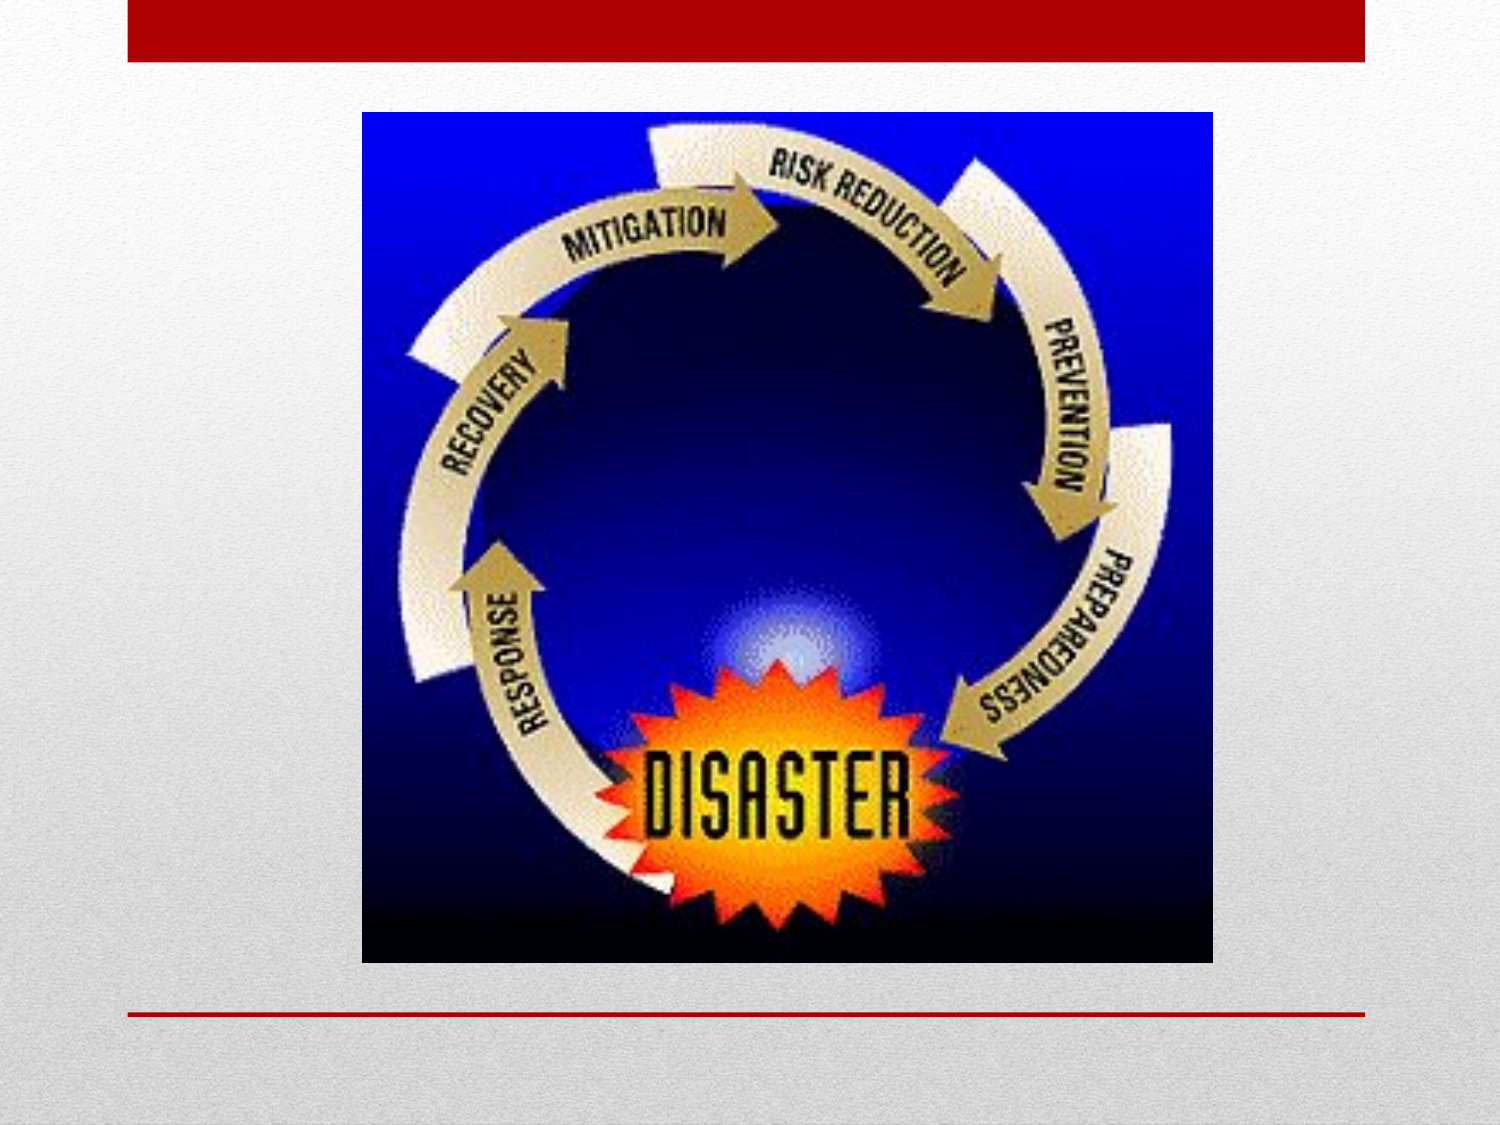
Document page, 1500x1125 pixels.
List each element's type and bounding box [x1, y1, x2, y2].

picture [361, 111, 1214, 964]
